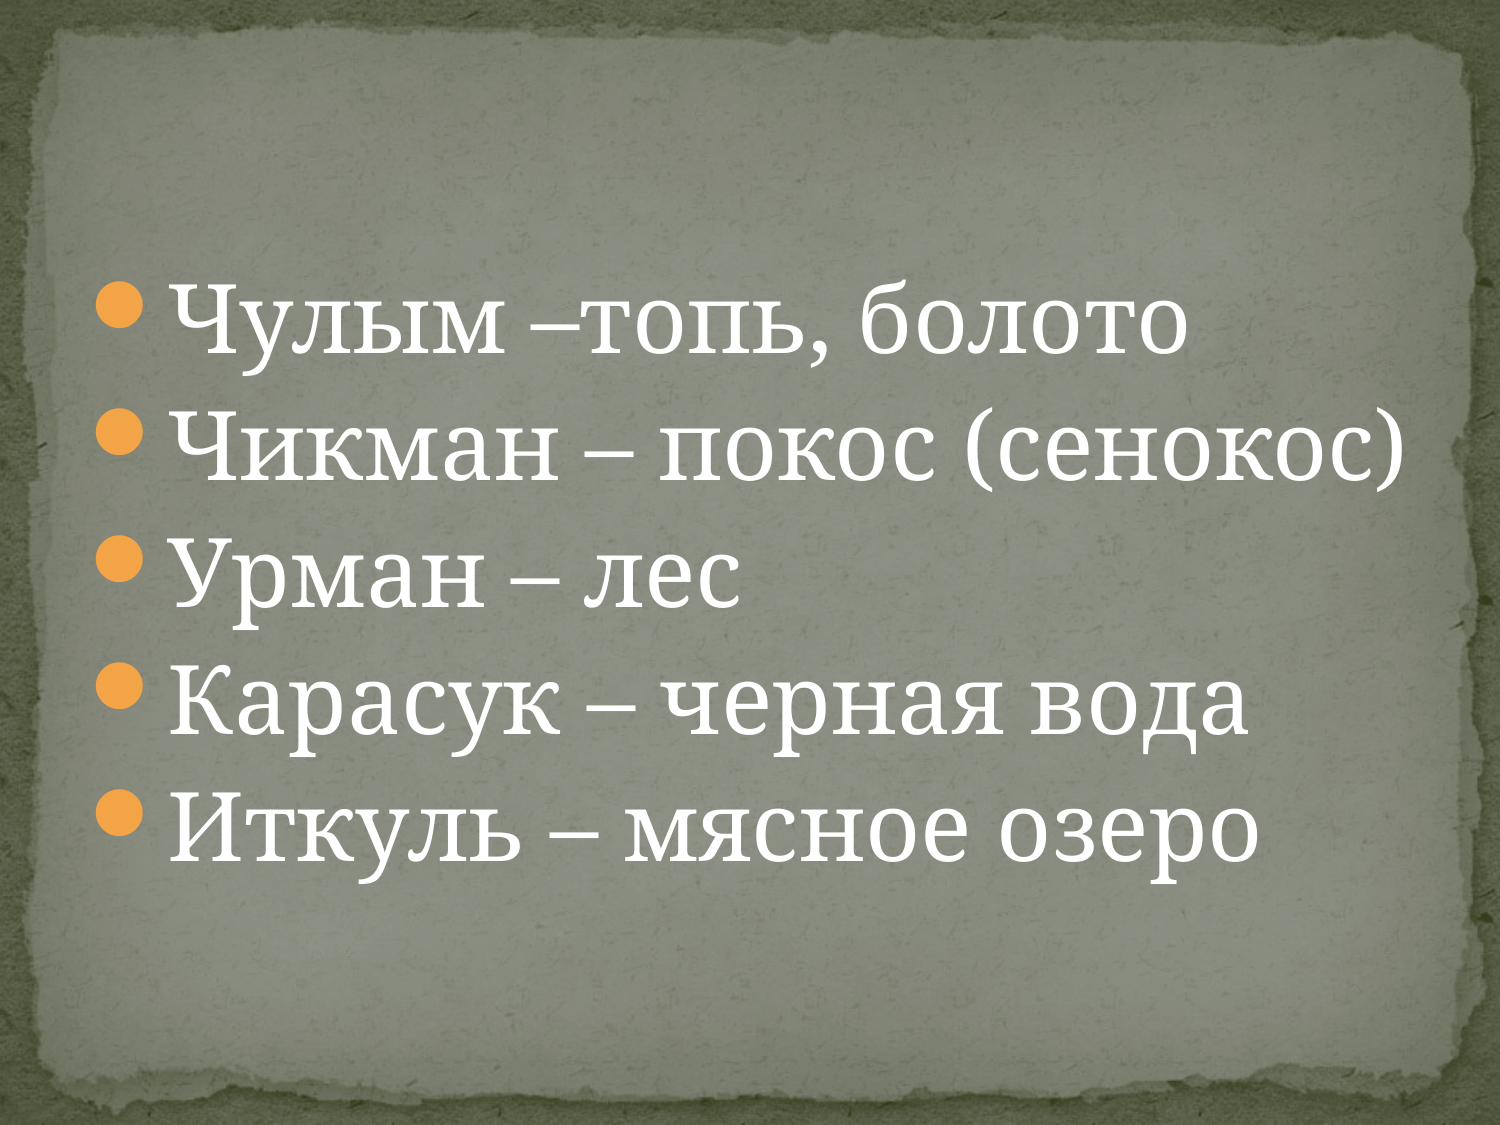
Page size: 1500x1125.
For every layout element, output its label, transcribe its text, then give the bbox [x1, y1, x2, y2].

list Чулым –топь, болото Чикман – покос (сенокос) Урман – лес Карасук – черная вода Иткуль – мясное озеро [75, 249, 1425, 1000]
